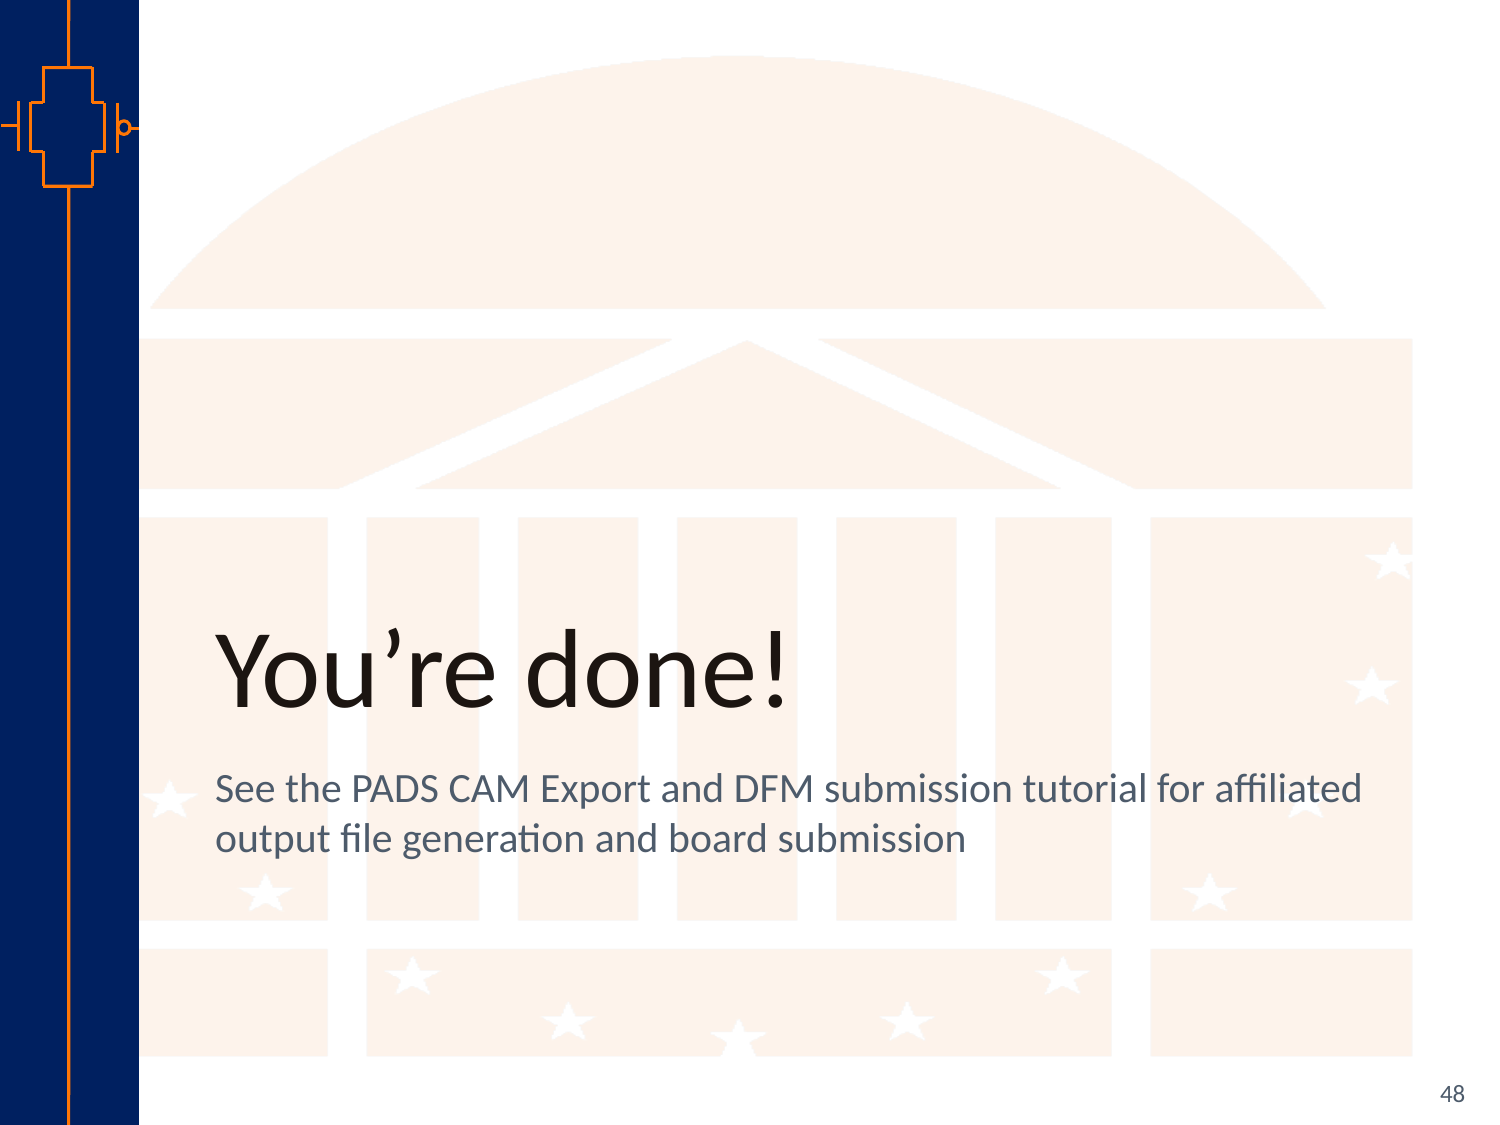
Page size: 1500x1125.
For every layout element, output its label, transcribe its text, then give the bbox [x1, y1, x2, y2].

title You’re done! [200, 549, 1388, 738]
slide_number 48 [1425, 1062, 1488, 1123]
list See the PADS CAM Export and DFM submission tutorial for affiliated output file generation and board submission [200, 738, 1388, 861]
